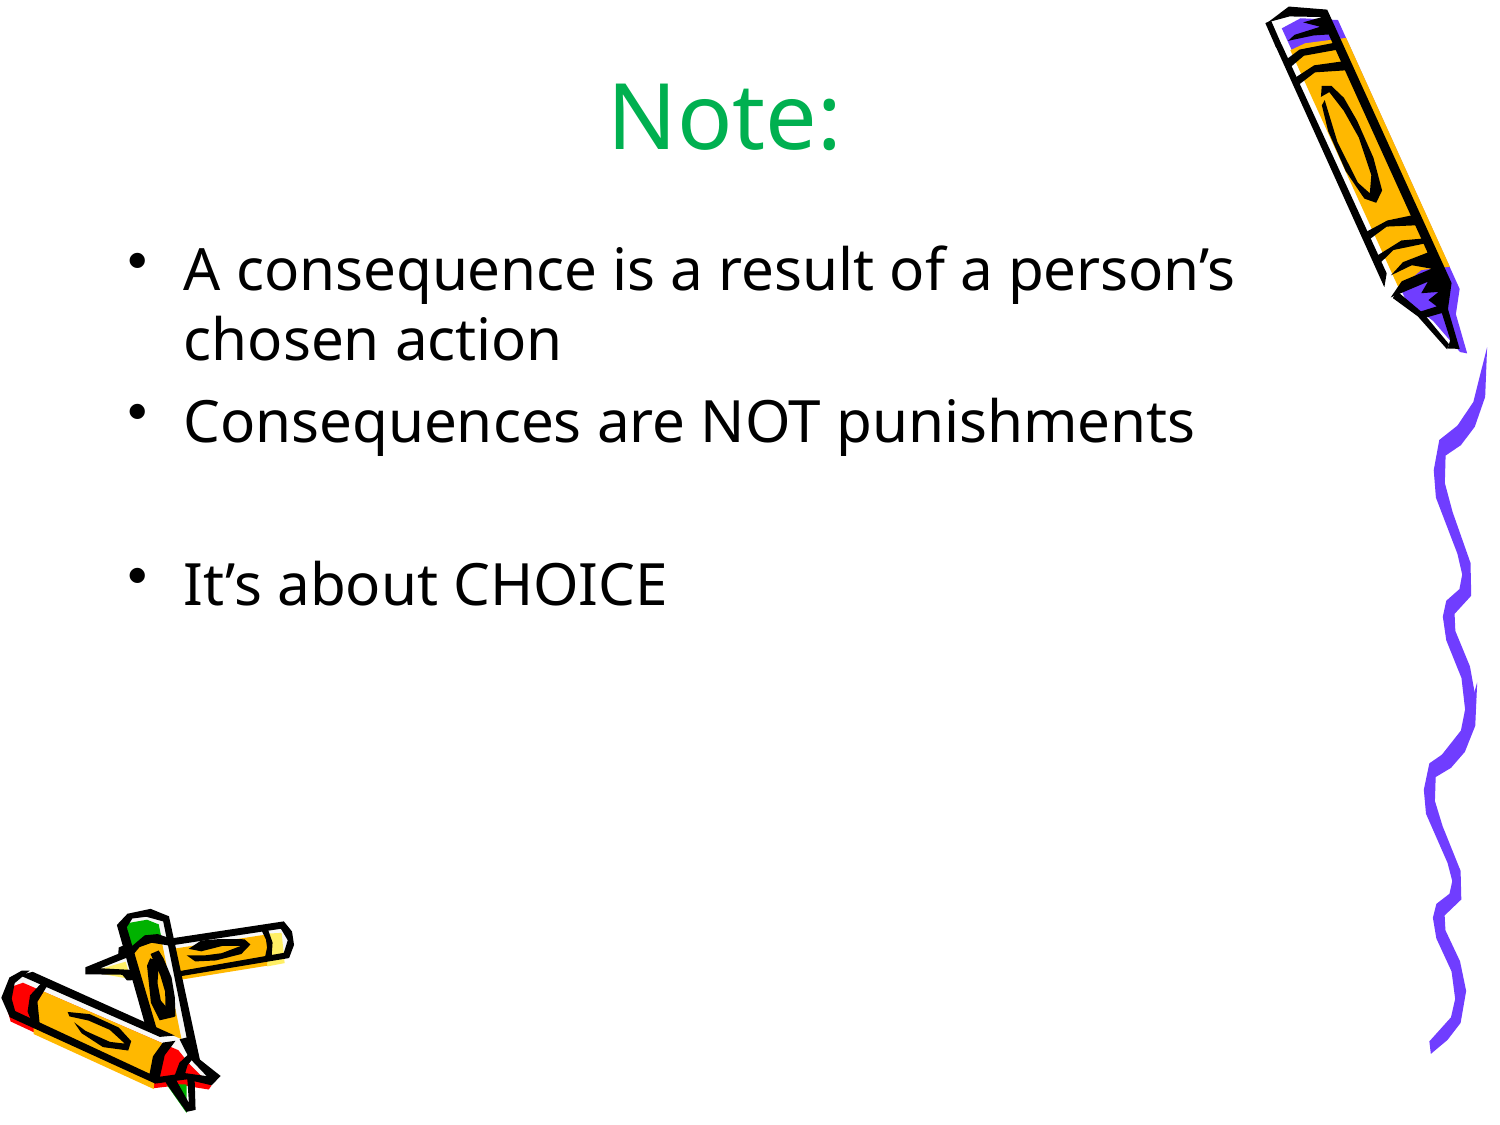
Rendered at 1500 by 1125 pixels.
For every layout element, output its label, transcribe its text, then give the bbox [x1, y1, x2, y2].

title Note: [112, 24, 1338, 176]
list A consequence is a result of a person’s chosen action Consequences are NOT punishments It’s about CHOICE [112, 224, 1288, 901]
